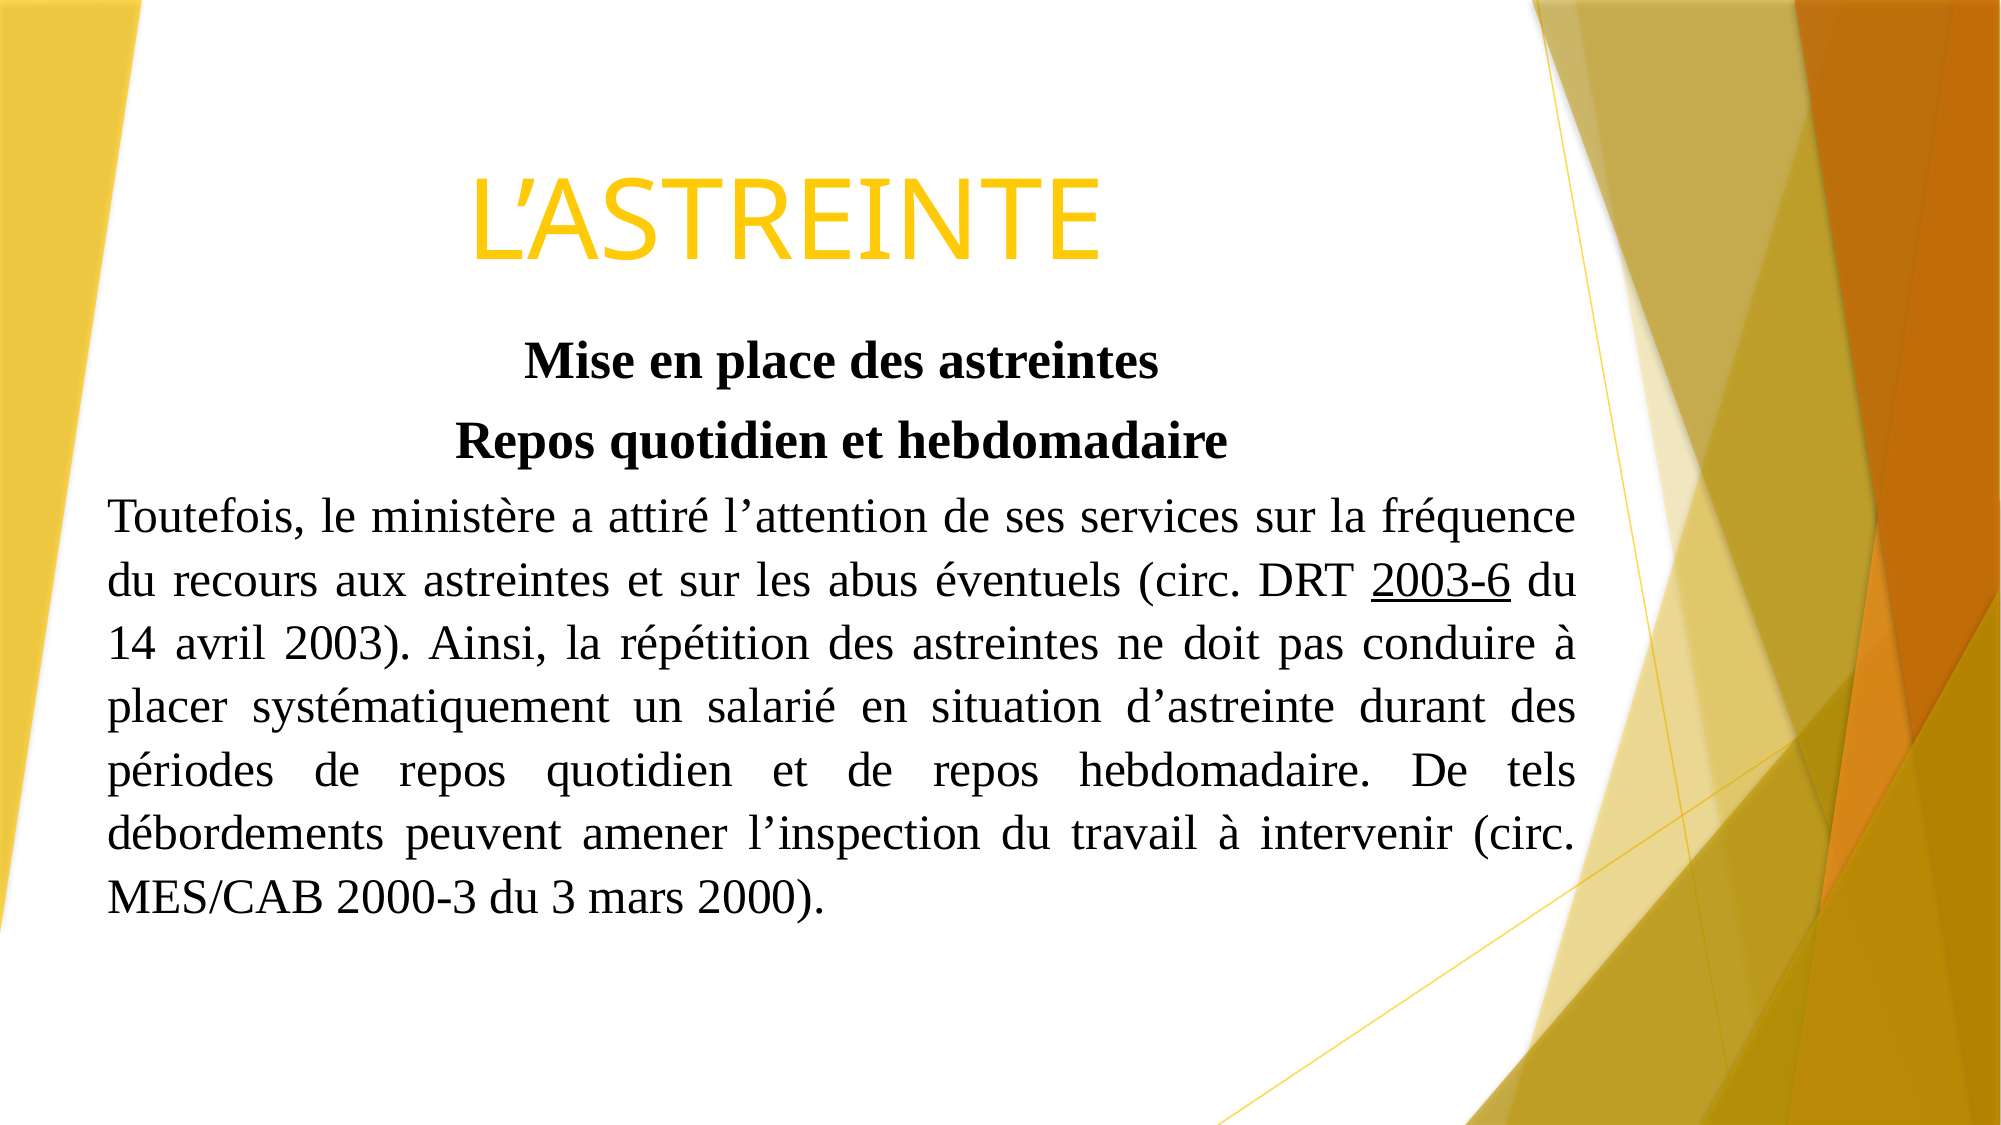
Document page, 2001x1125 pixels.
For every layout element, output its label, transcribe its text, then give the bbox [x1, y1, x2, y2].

subtitle Mise en place des astreintes Repos quotidien et hebdomadaire Toutefois, le ministère a attiré l’attention de ses services sur la fréquence du recours aux astreintes et sur les abus éventuels (circ. DRT 2003-6 du 14 avril 2003). Ainsi, la répétition des astreintes ne doit pas conduire à placer systématiquement un salarié en situation d’astreinte durant des périodes de repos quotidien et de repos hebdomadaire. De tels débordements peuvent amener l’inspection du travail à intervenir (circ. MES/CAB 2000-3 du 3 mars 2000). [92, 289, 1593, 937]
title L’ASTREINTE [163, 19, 1438, 289]
